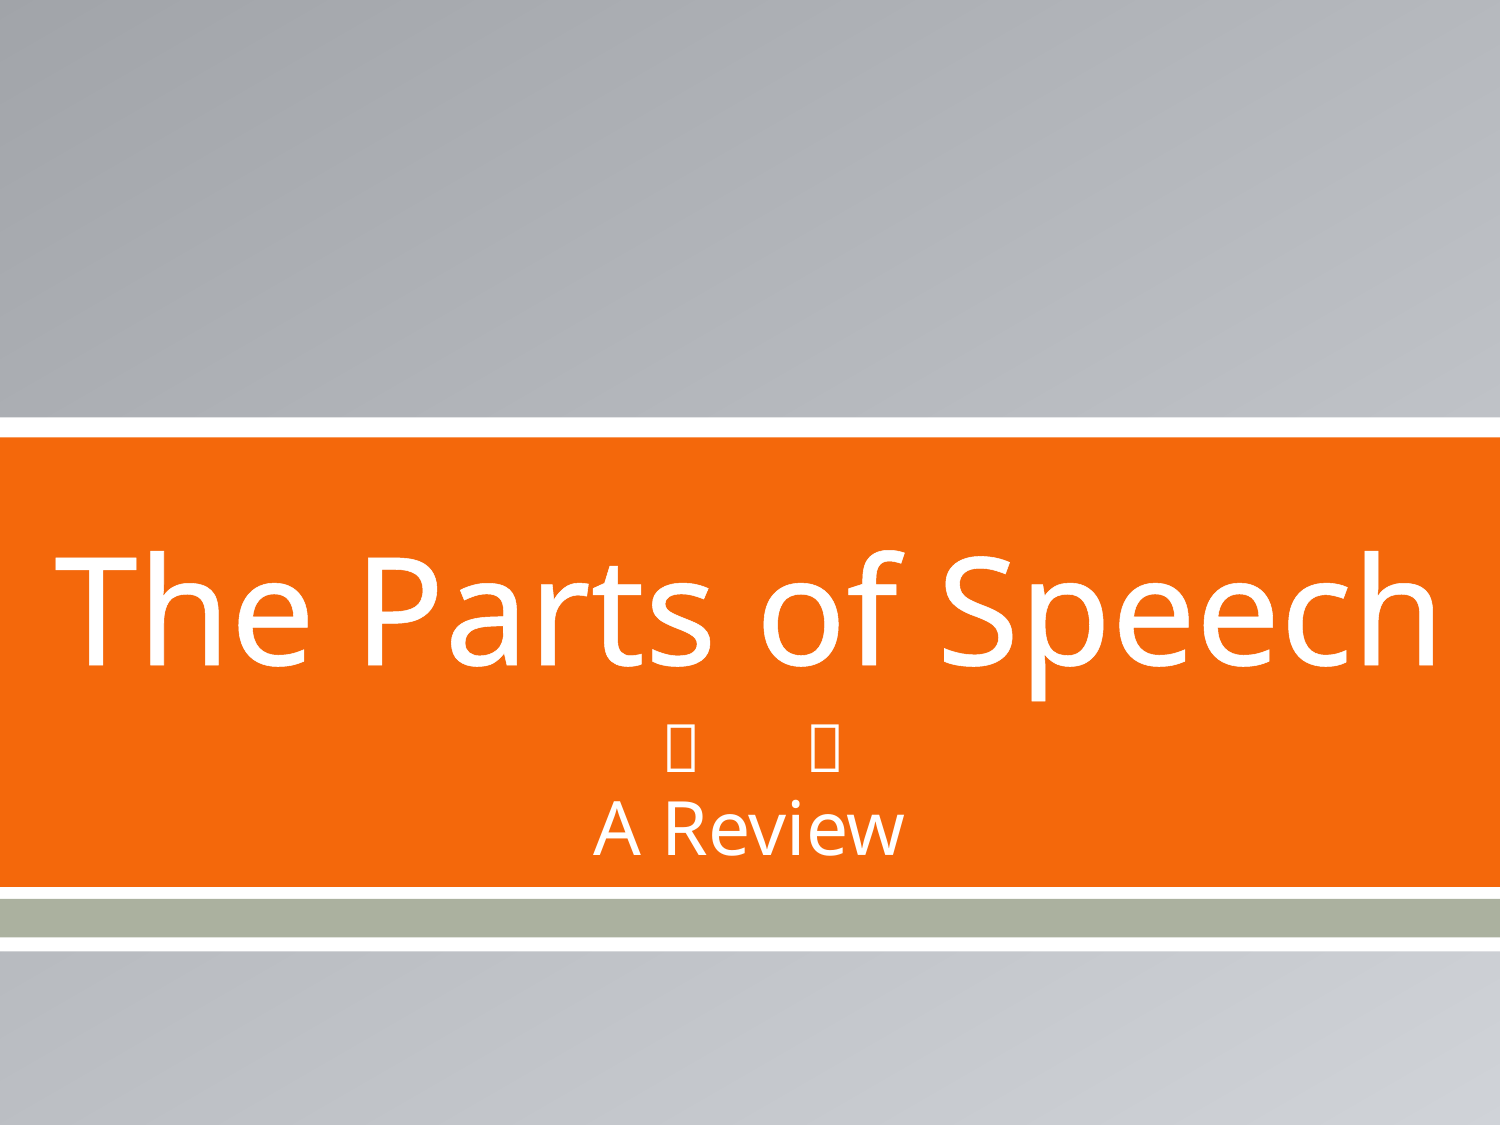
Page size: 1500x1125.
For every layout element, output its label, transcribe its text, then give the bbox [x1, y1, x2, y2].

title The Parts of Speech [37, 462, 1463, 703]
list A Review [93, 787, 1407, 878]
